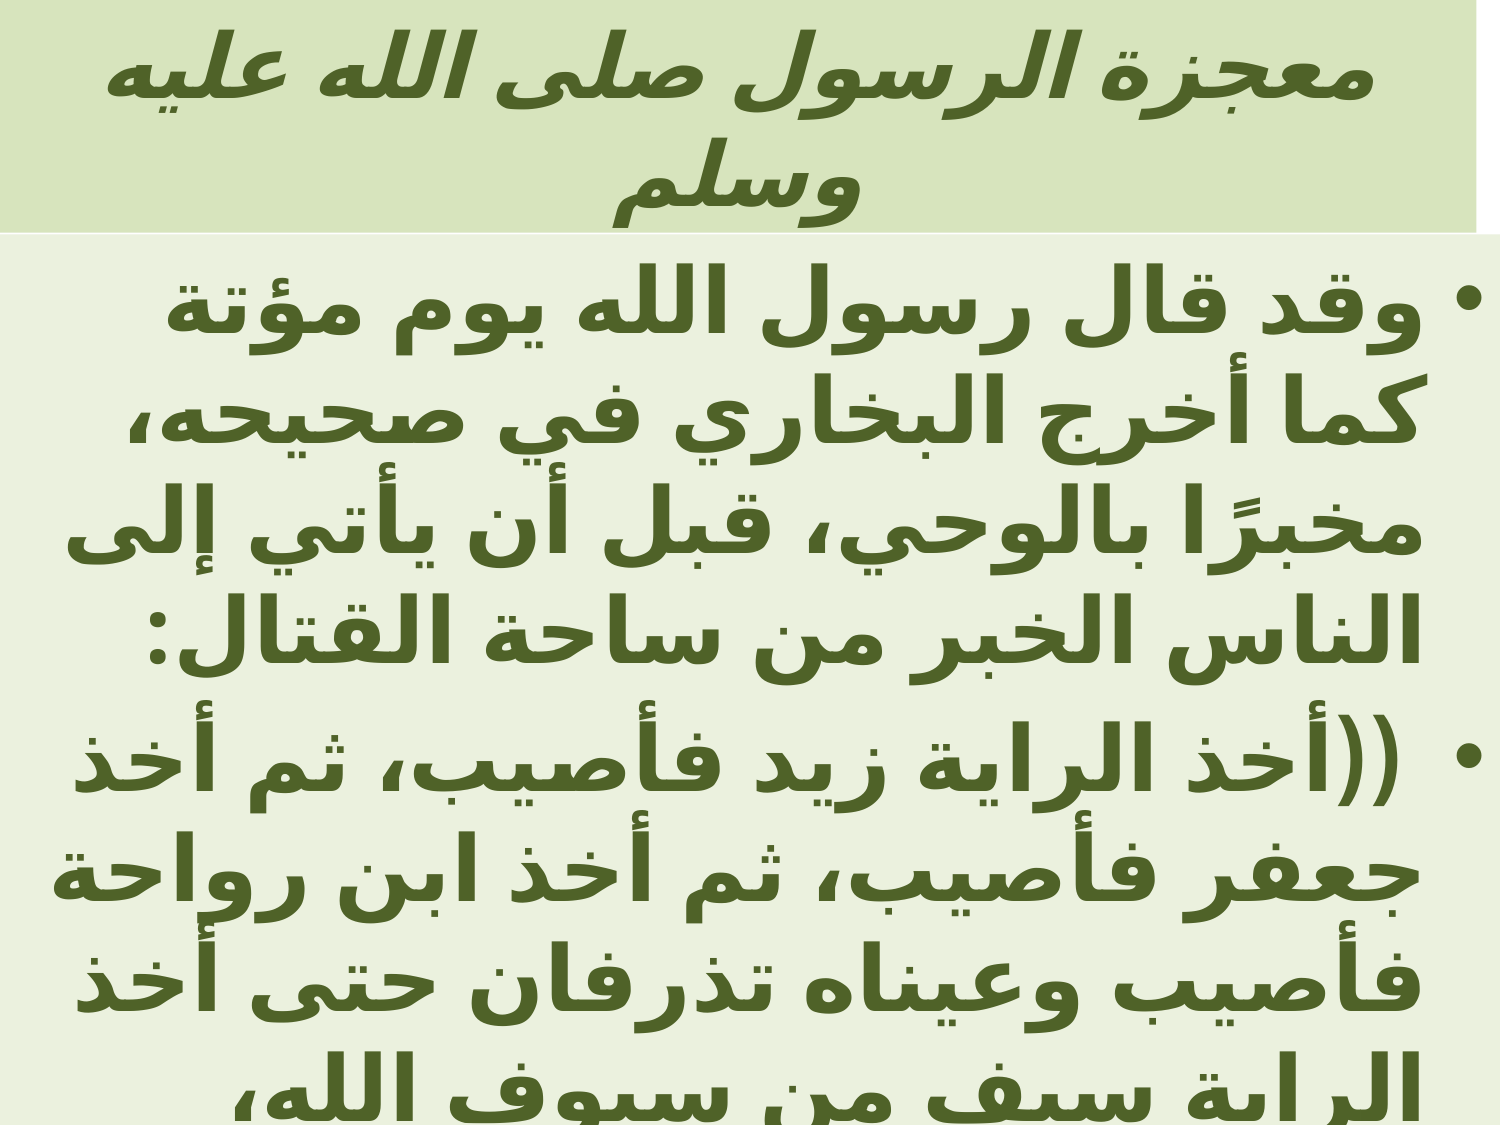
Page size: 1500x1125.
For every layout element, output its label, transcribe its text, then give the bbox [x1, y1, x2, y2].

list وقد قال رسول الله يوم مؤتة كما أخرج البخاري في صحيحه، مخبرًا بالوحي، قبل أن يأتي إلى الناس الخبر من ساحة القتال: ((أخذ الراية زيد فأصيب، ثم أخذ جعفر فأصيب، ثم أخذ ابن رواحة فأصيب وعيناه تذرفان حتى أخذ الراية سيف من سيوف الله، حتى فتح الله عليهم)). [0, 234, 1500, 1125]
title معجزة الرسول صلى الله عليه وسلم [0, 0, 1477, 233]
